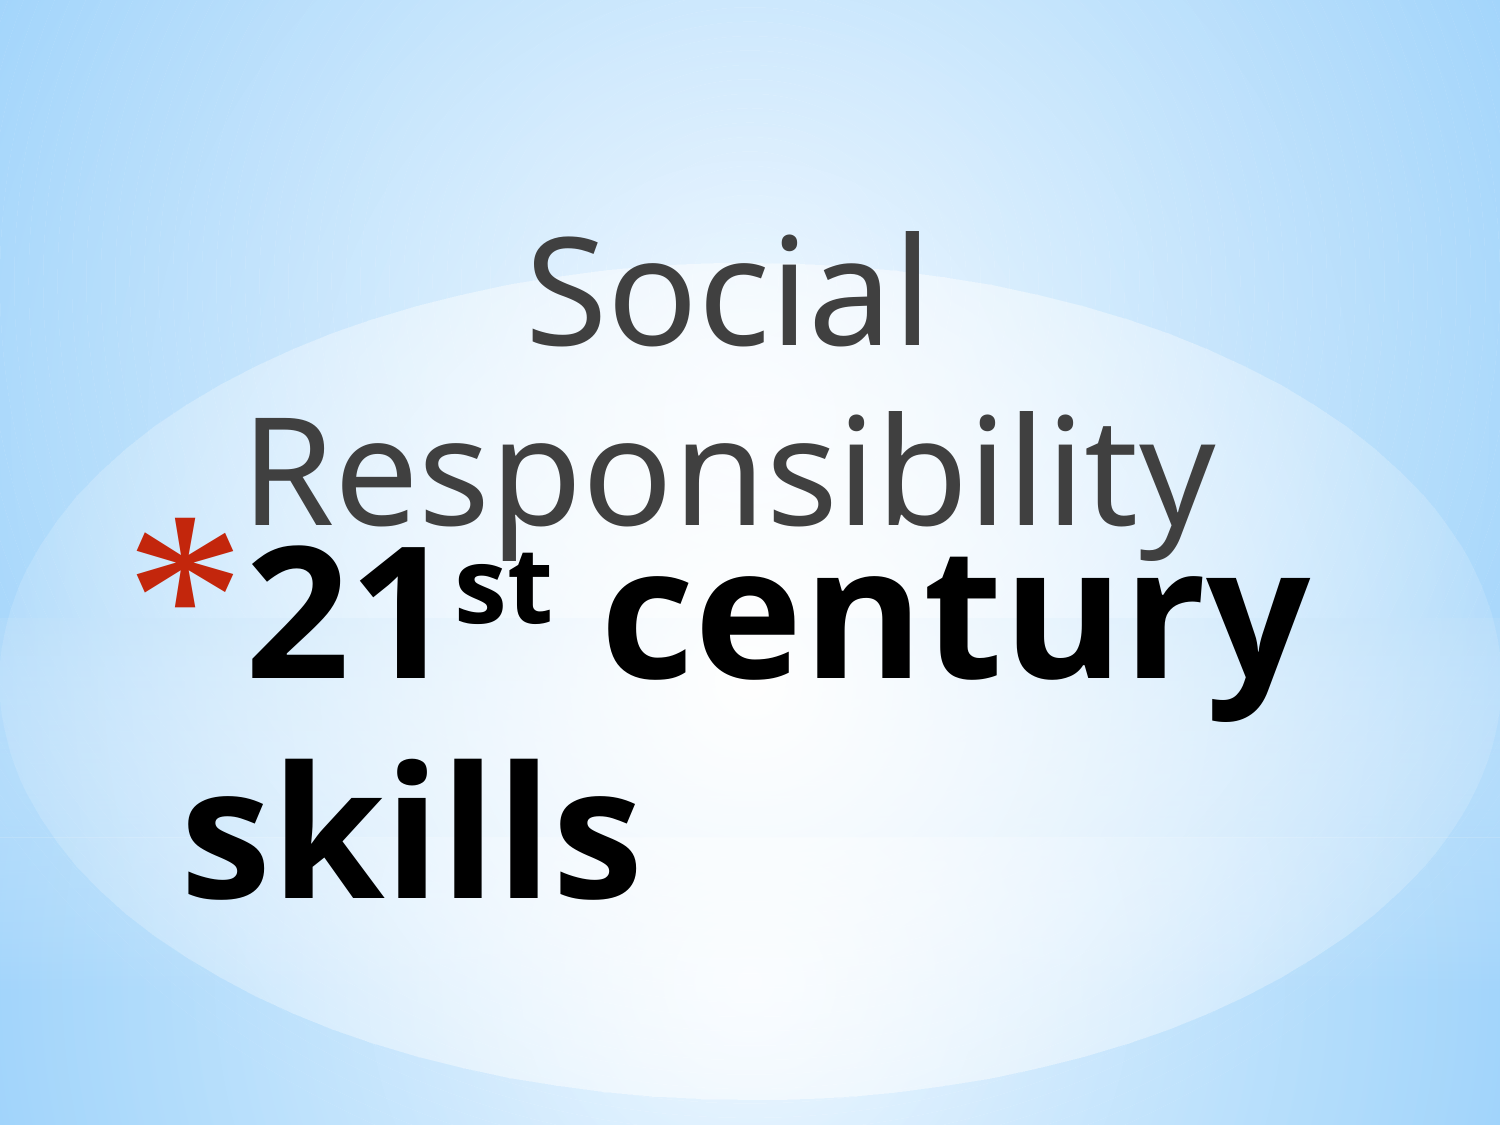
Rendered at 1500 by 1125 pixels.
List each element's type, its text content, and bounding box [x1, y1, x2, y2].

title 21st century skills [112, 628, 1363, 1088]
list Social Responsibility [87, 187, 1363, 628]
